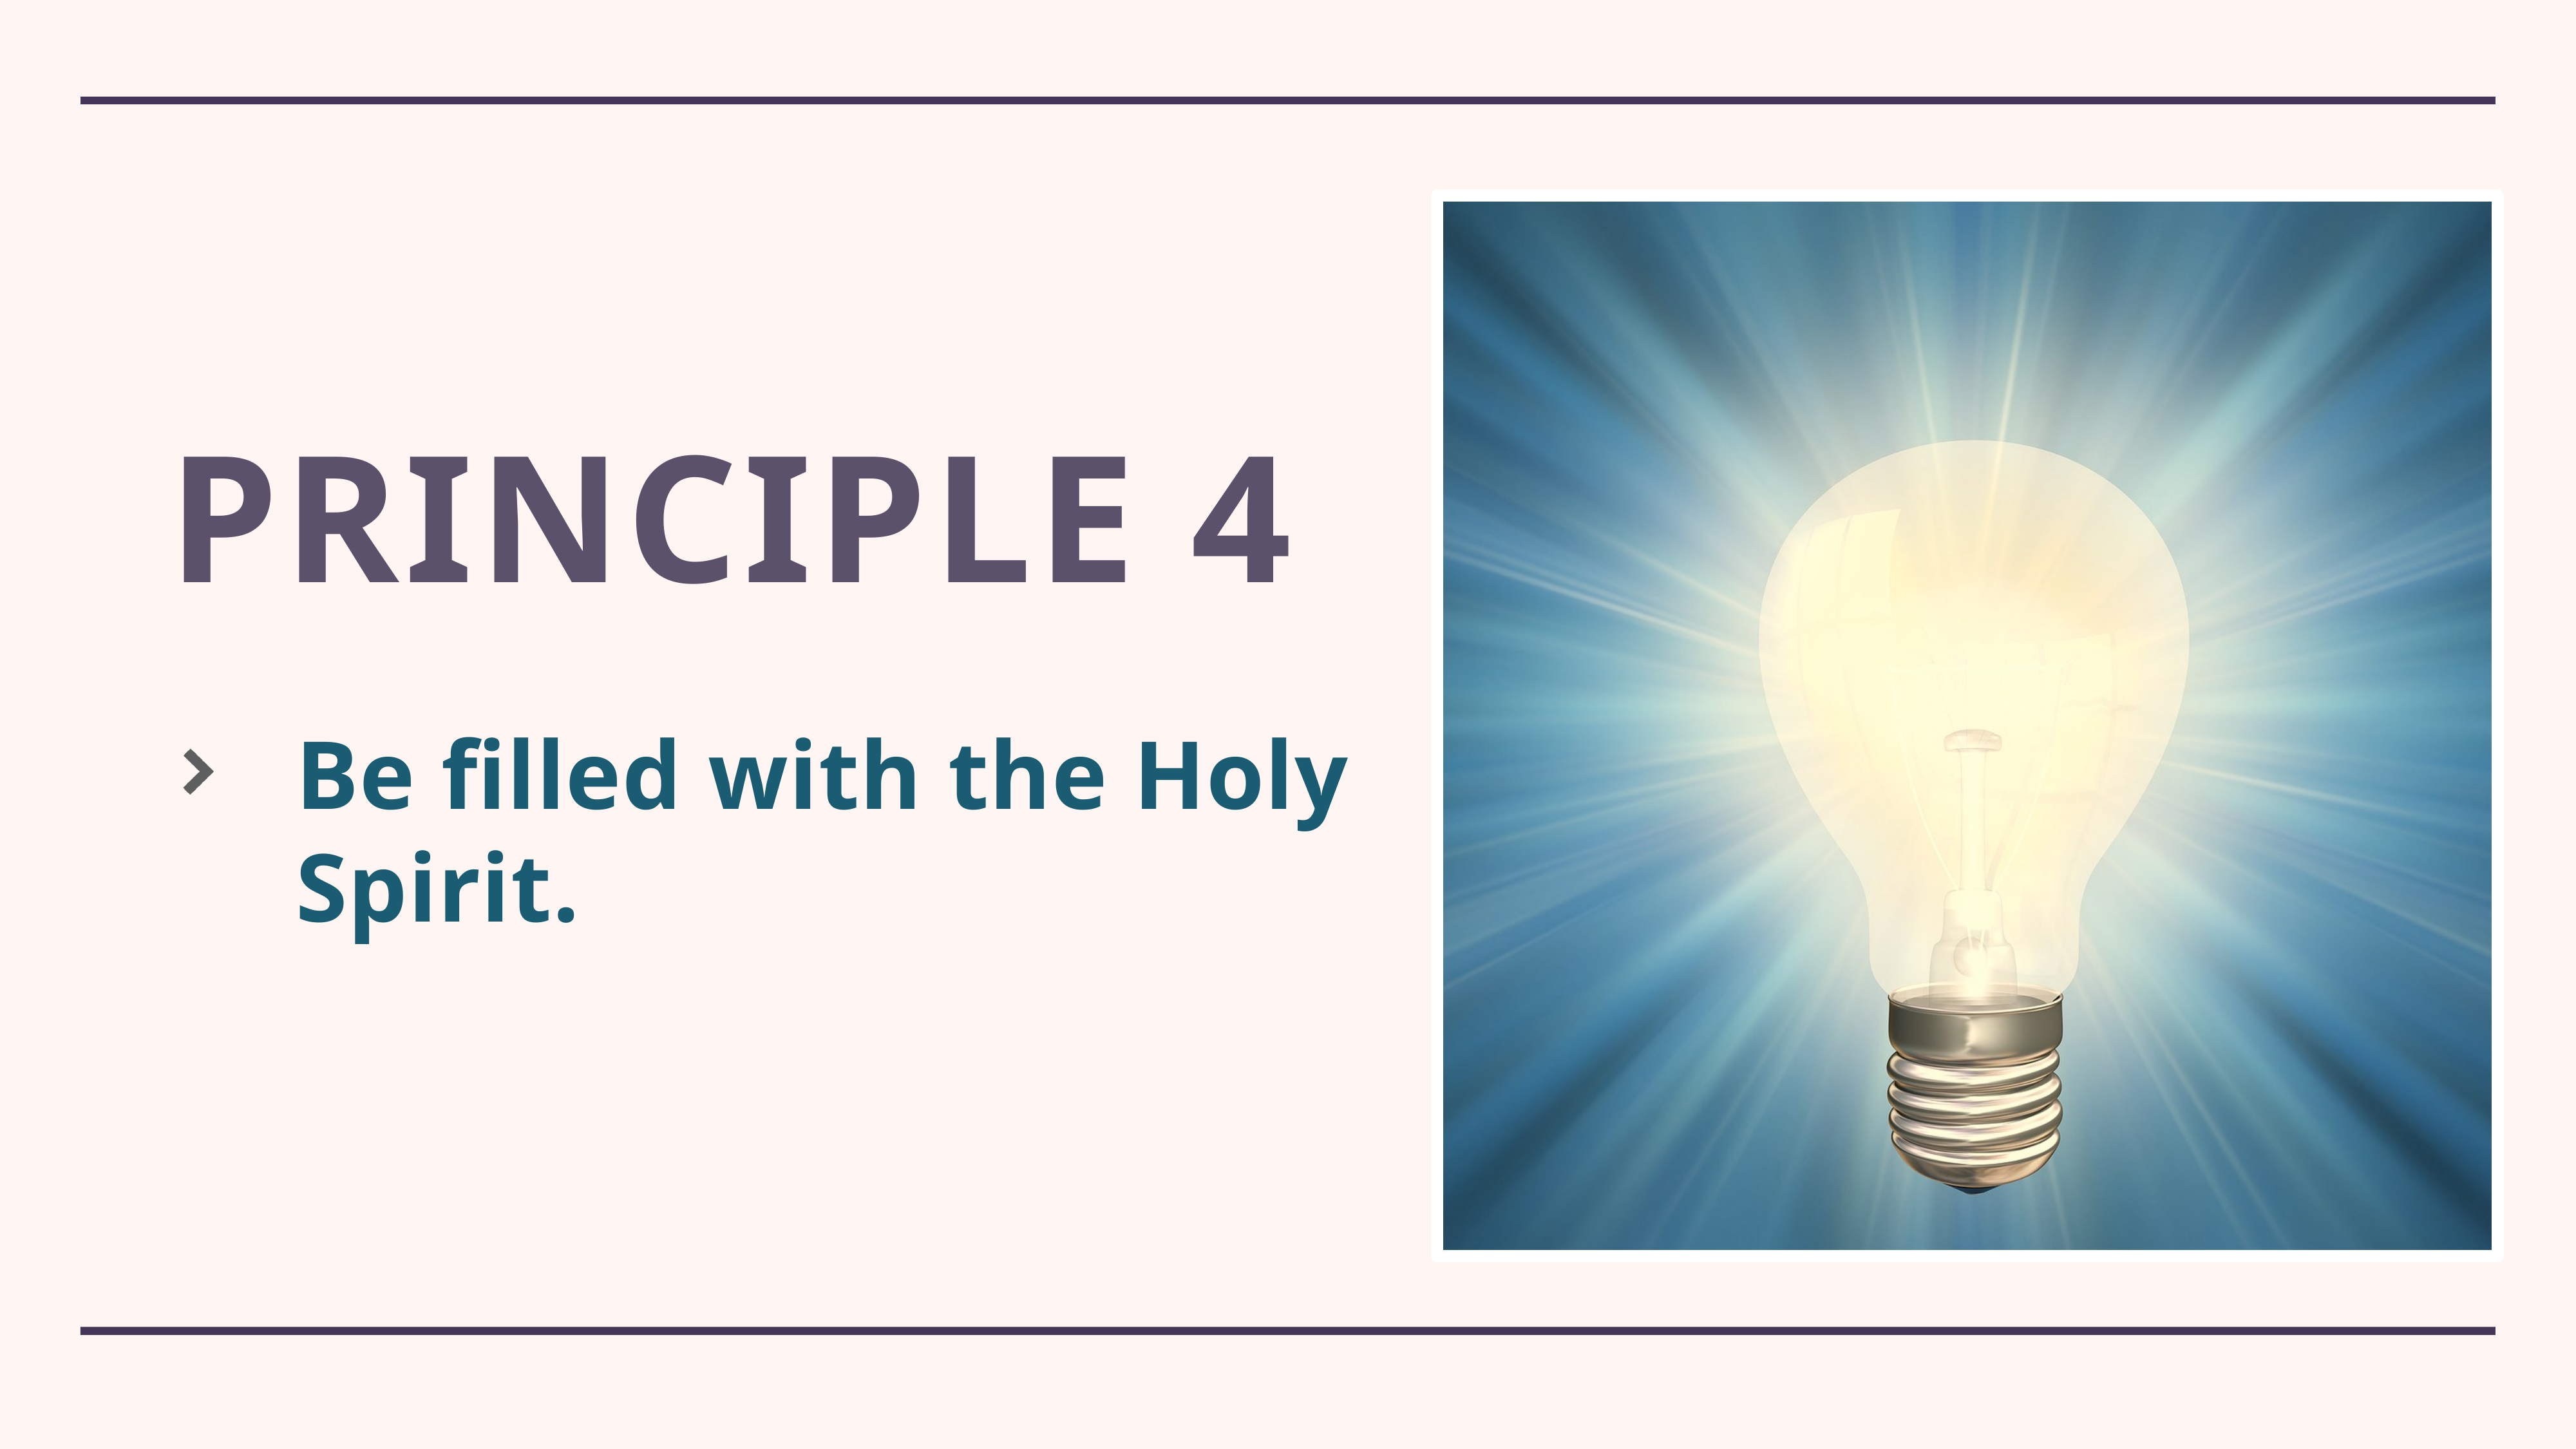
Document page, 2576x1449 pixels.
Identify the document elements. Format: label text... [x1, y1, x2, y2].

picture [183, 748, 214, 795]
list Be filled with the Holy Spirit. [177, 709, 1372, 1288]
picture [1443, 201, 2492, 1251]
title Principle 4 [108, 194, 1354, 627]
